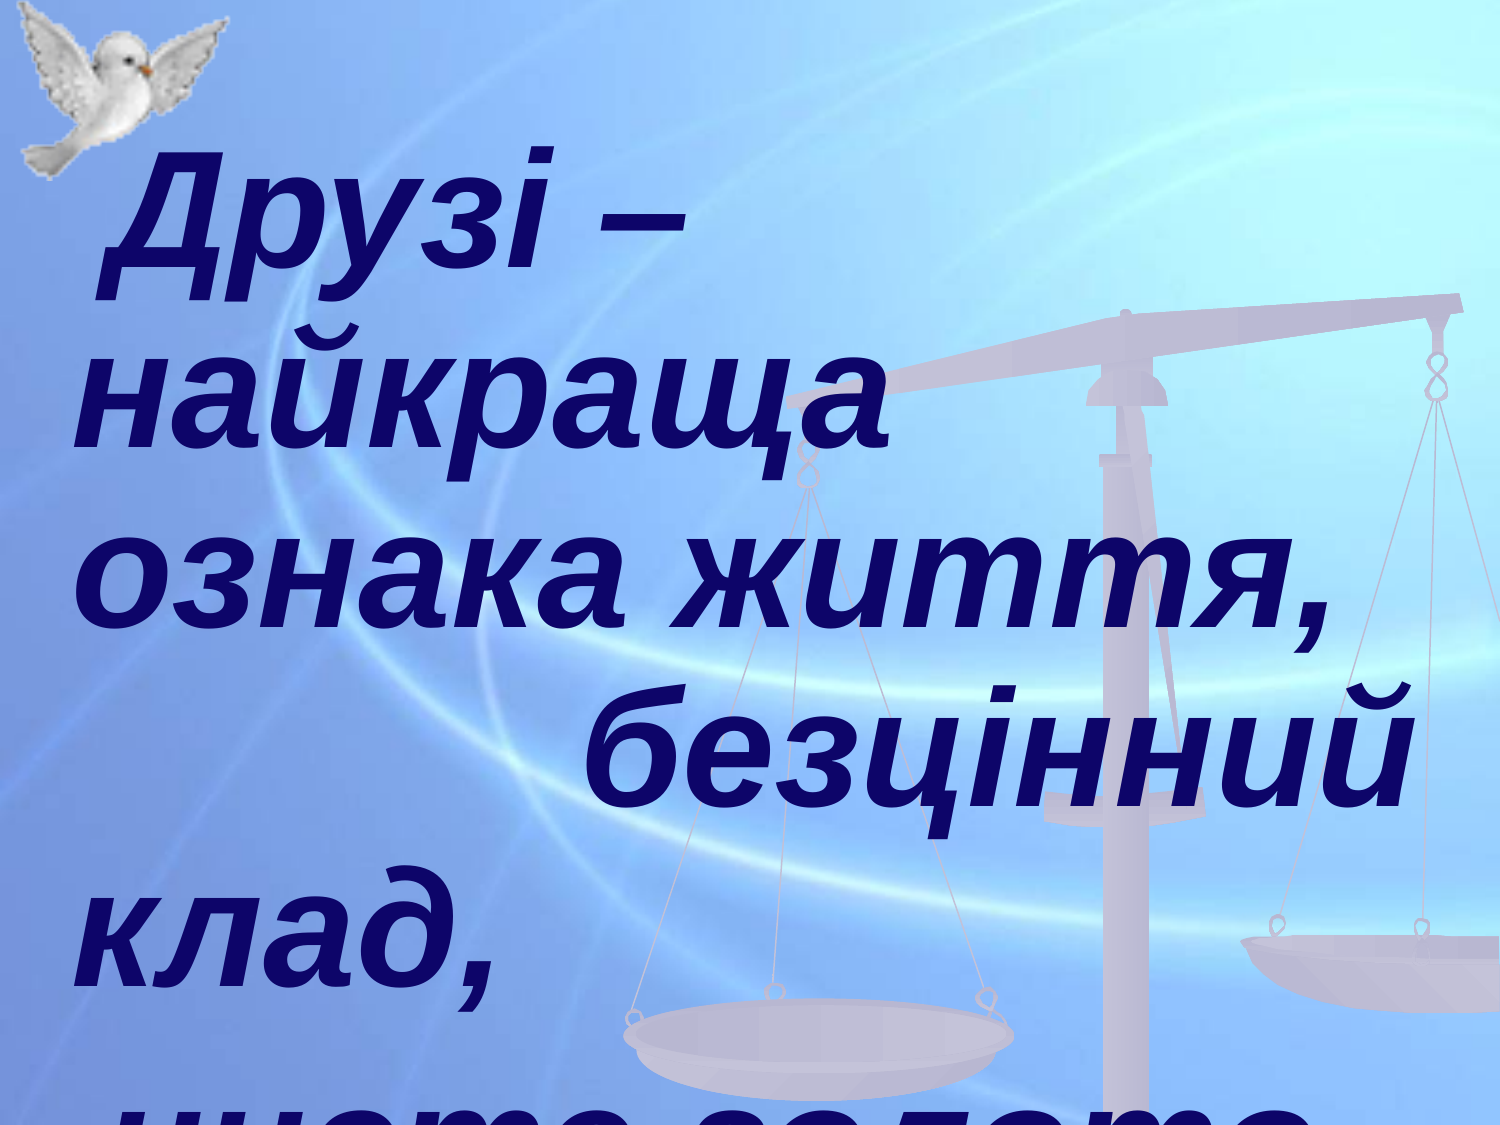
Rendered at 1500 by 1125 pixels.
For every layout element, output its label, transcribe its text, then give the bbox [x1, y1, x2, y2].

picture [0, 1024, 1500, 1125]
list Друзі – найкраща ознака життя, безцінний клад, чисте золото. Григорій Сковорода [0, 0, 1500, 1024]
picture [0, 0, 238, 182]
